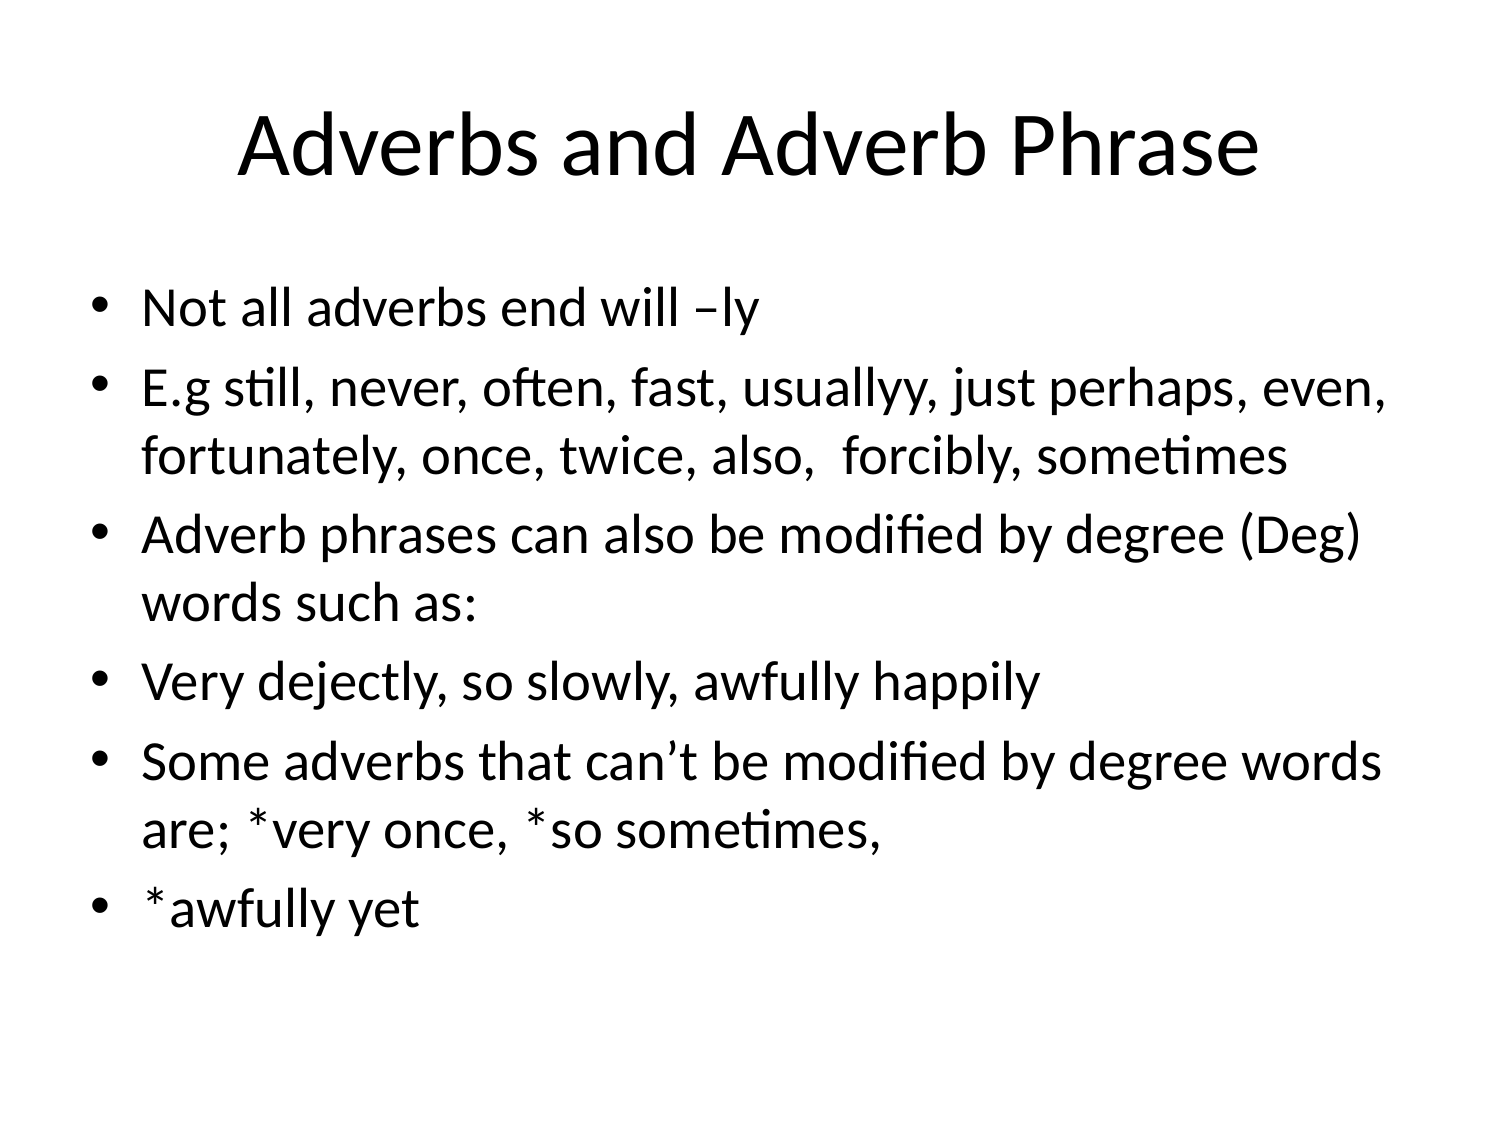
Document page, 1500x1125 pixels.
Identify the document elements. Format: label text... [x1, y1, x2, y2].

list Not all adverbs end will –ly E.g still, never, often, fast, usuallyy, just perhaps, even, fortunately, once, twice, also, forcibly, sometimes Adverb phrases can also be modified by degree (Deg) words such as: Very dejectly, so slowly, awfully happily Some adverbs that can’t be modified by degree words are; *very once, *so sometimes, *awfully yet [75, 262, 1425, 1005]
title Adverbs and Adverb Phrase [75, 45, 1425, 233]
